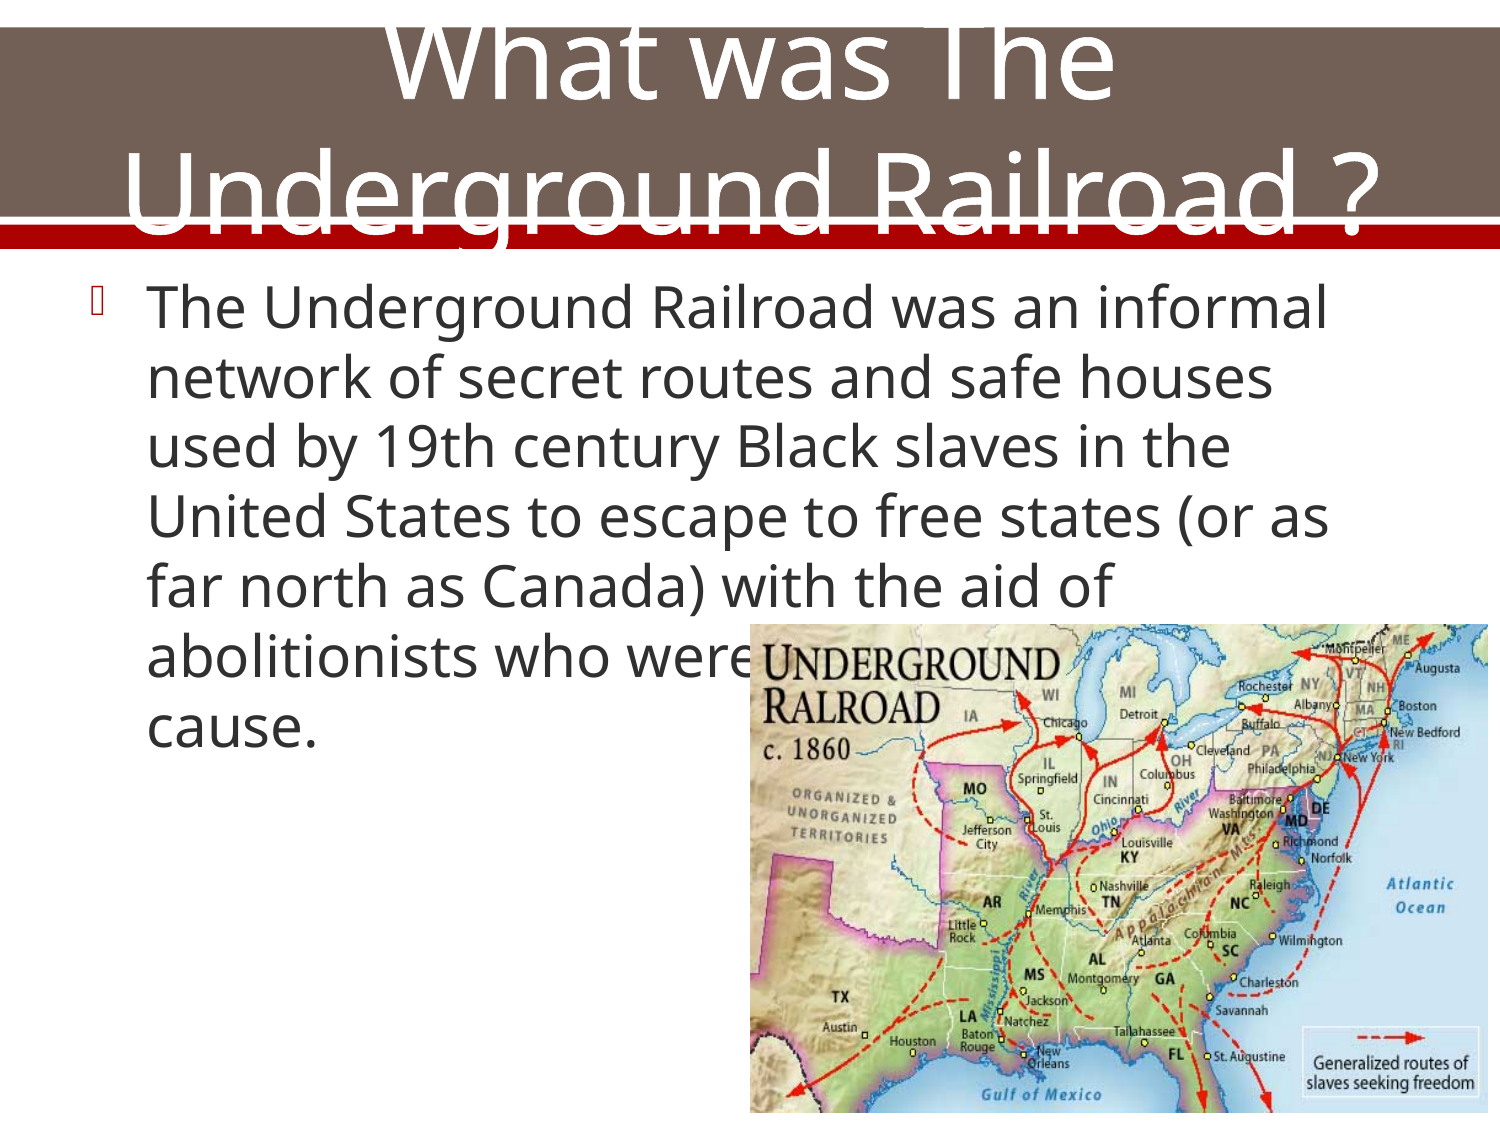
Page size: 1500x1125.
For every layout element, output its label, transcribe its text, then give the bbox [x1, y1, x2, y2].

list The Underground Railroad was an informal network of secret routes and safe houses used by 19th century Black slaves in the United States to escape to free states (or as far north as Canada) with the aid of abolitionists who were sympathetic to their cause. [75, 262, 1425, 1005]
picture [749, 624, 1488, 1113]
title What was The Underground Railroad ? [75, 29, 1425, 213]
